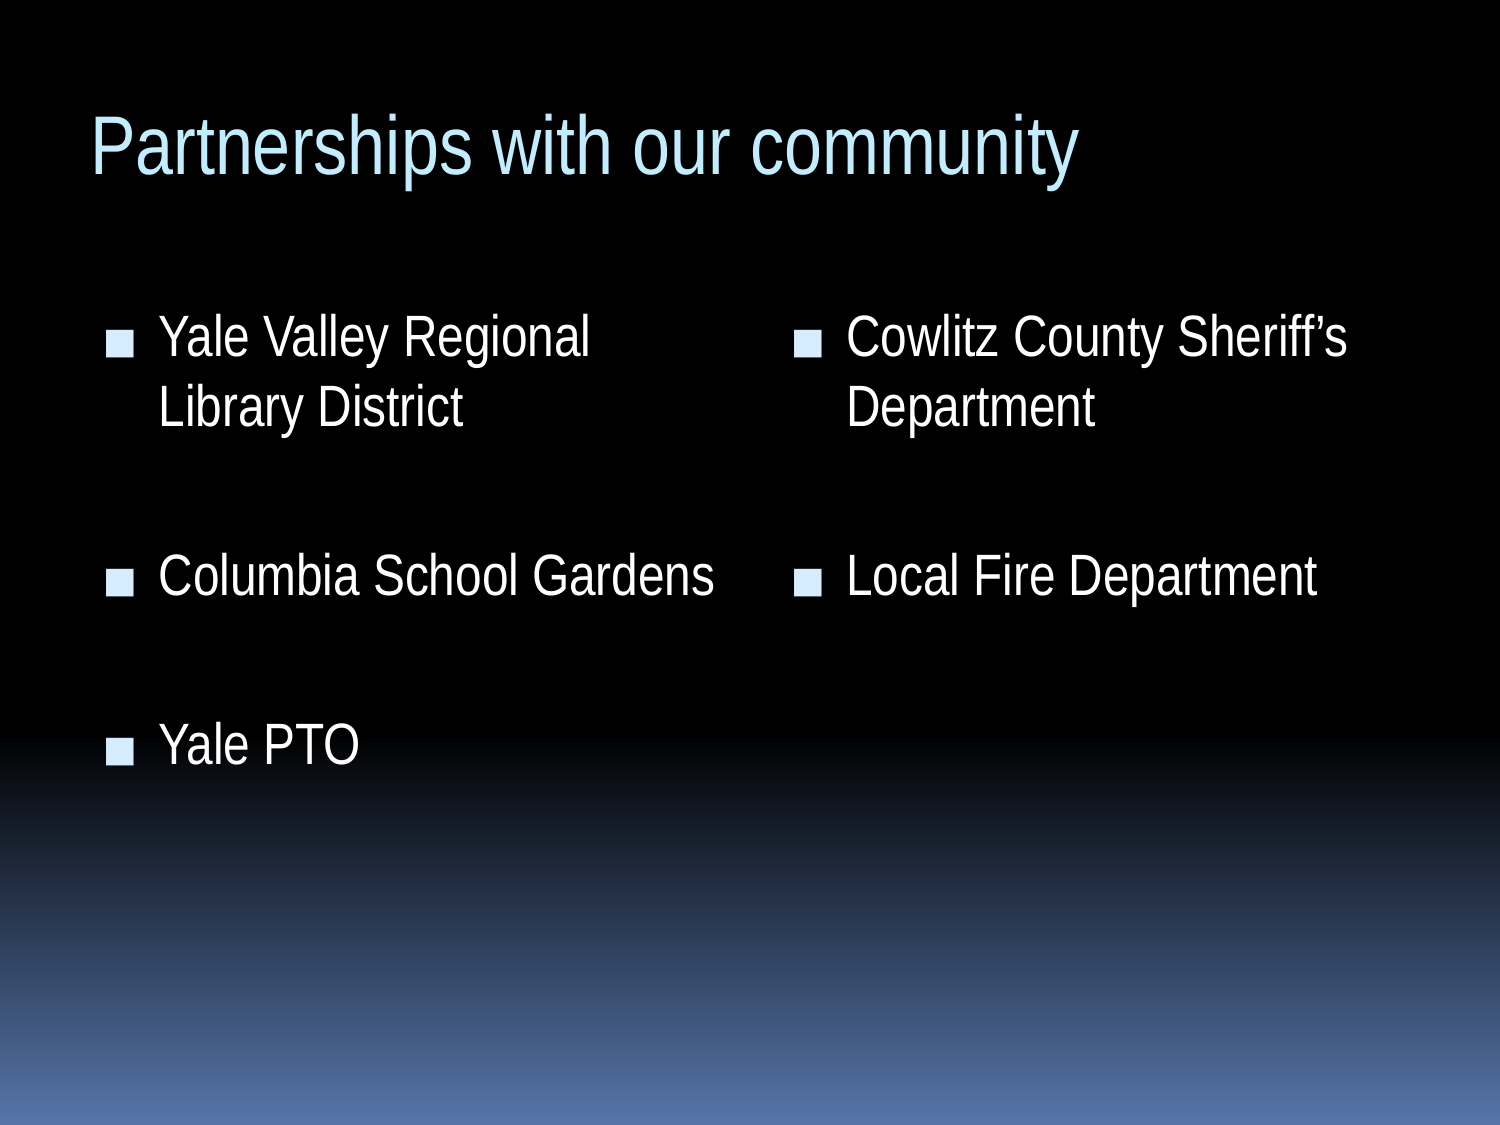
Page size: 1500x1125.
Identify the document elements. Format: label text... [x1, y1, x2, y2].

list Yale Valley Regional Library District Columbia School Gardens Yale PTO [76, 290, 739, 1033]
title Partnerships with our community [75, 83, 1425, 234]
list Cowlitz County Sheriff’s Department Local Fire Department [763, 290, 1427, 1033]
